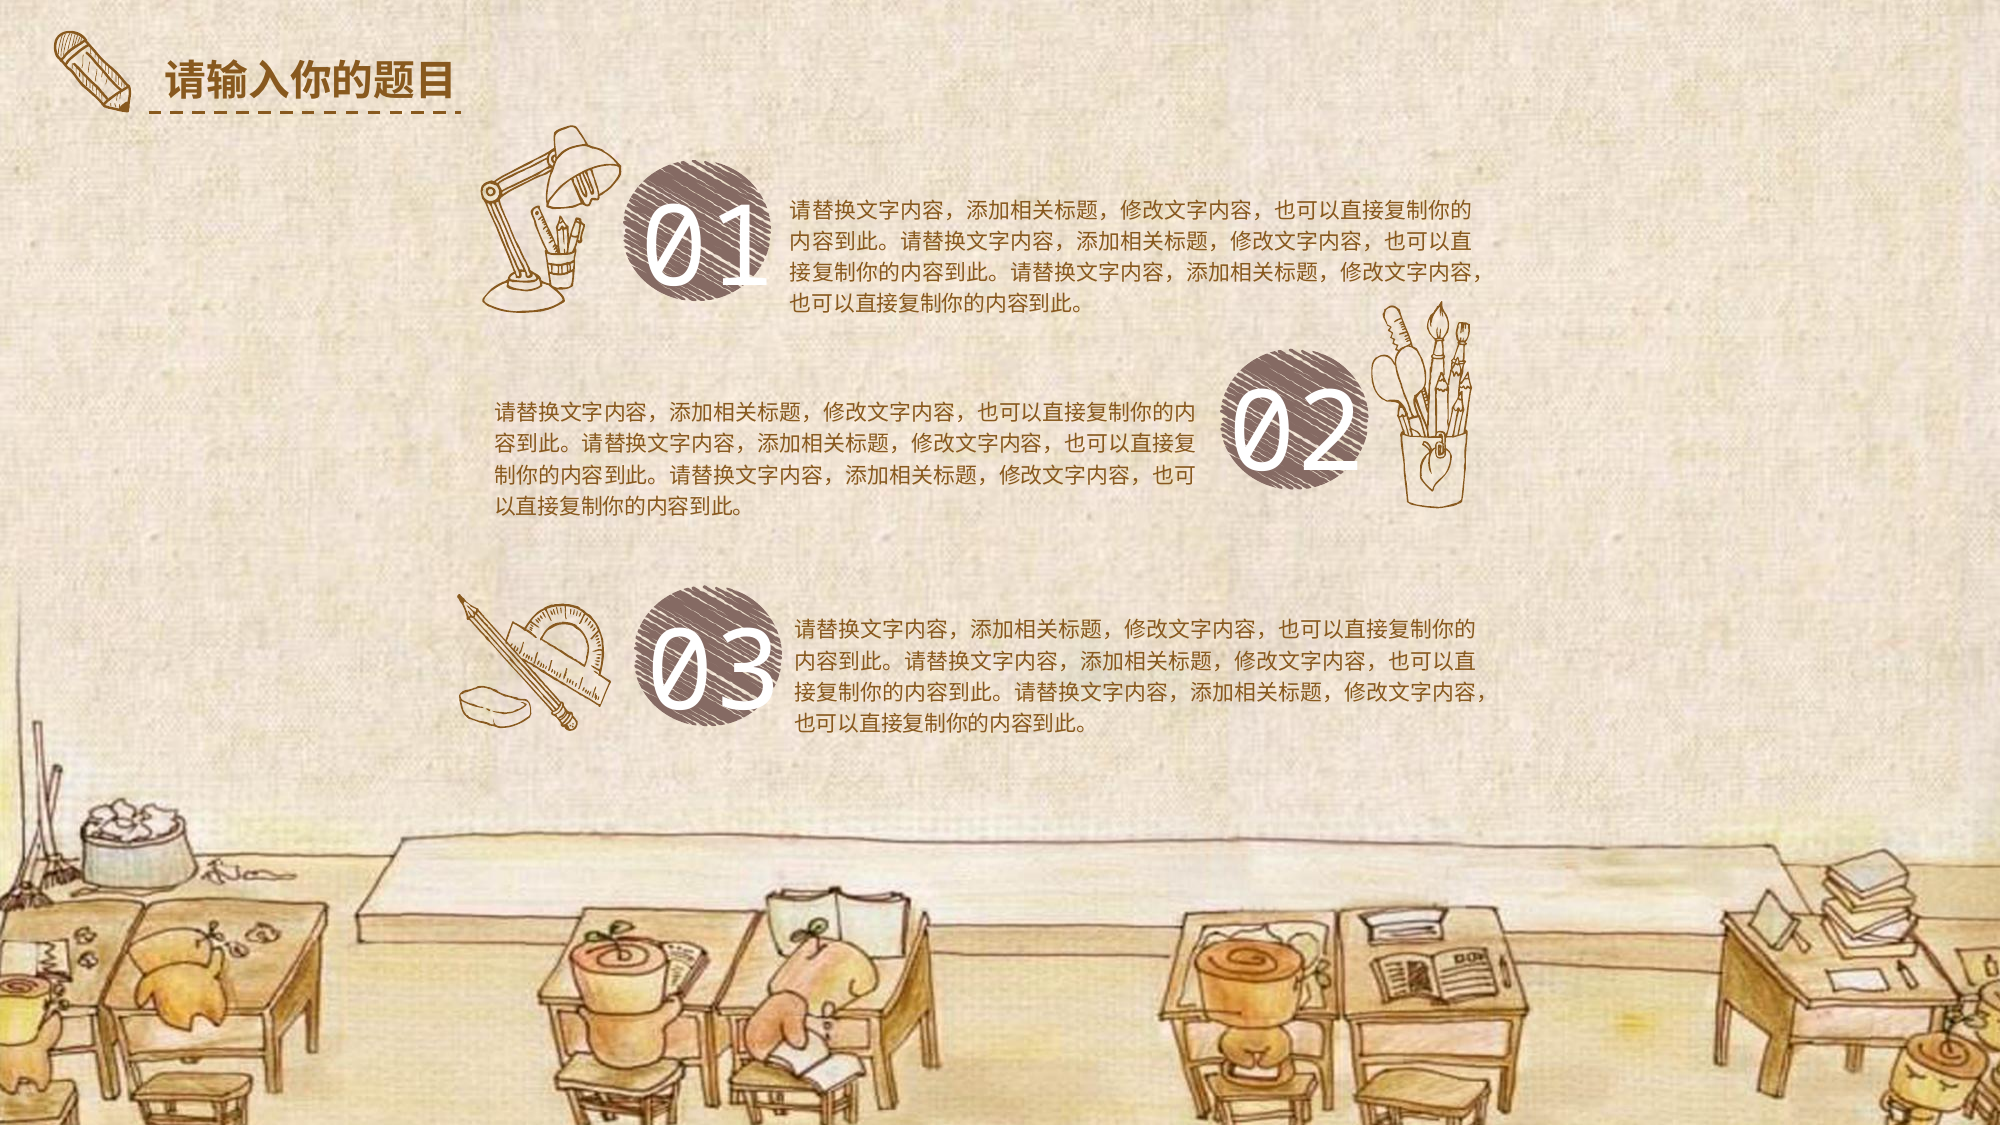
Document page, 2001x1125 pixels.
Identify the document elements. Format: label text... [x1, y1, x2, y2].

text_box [480, 125, 622, 313]
text_box 请替换文字内容，添加相关标题，修改文字内容，也可以直接复制你的内容到此。请替换文字内容，添加相关标题，修改文字内容，也可以直接复制你的内容到此。请替换文字内容，添加相关标题，修改文字内容，也可以直接复制你的内容到此。 [479, 386, 1212, 527]
picture [0, 0, 2000, 1125]
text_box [1214, 282, 1438, 490]
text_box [622, 98, 879, 318]
text_box 请替换文字内容，添加相关标题，修改文字内容，也可以直接复制你的内容到此。请替换文字内容，添加相关标题，修改文字内容，也可以直接复制你的内容到此。请替换文字内容，添加相关标题，修改文字内容，也可以直接复制你的内容到此。 [779, 603, 1493, 744]
text_box [1405, 301, 1473, 509]
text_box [632, 522, 868, 727]
text_box 请替换文字内容，添加相关标题，修改文字内容，也可以直接复制你的内容到此。请替换文字内容，添加相关标题，修改文字内容，也可以直接复制你的内容到此。请替换文字内容，添加相关标题，修改文字内容，也可以直接复制你的内容到此。 [775, 183, 1489, 324]
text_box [457, 594, 612, 731]
